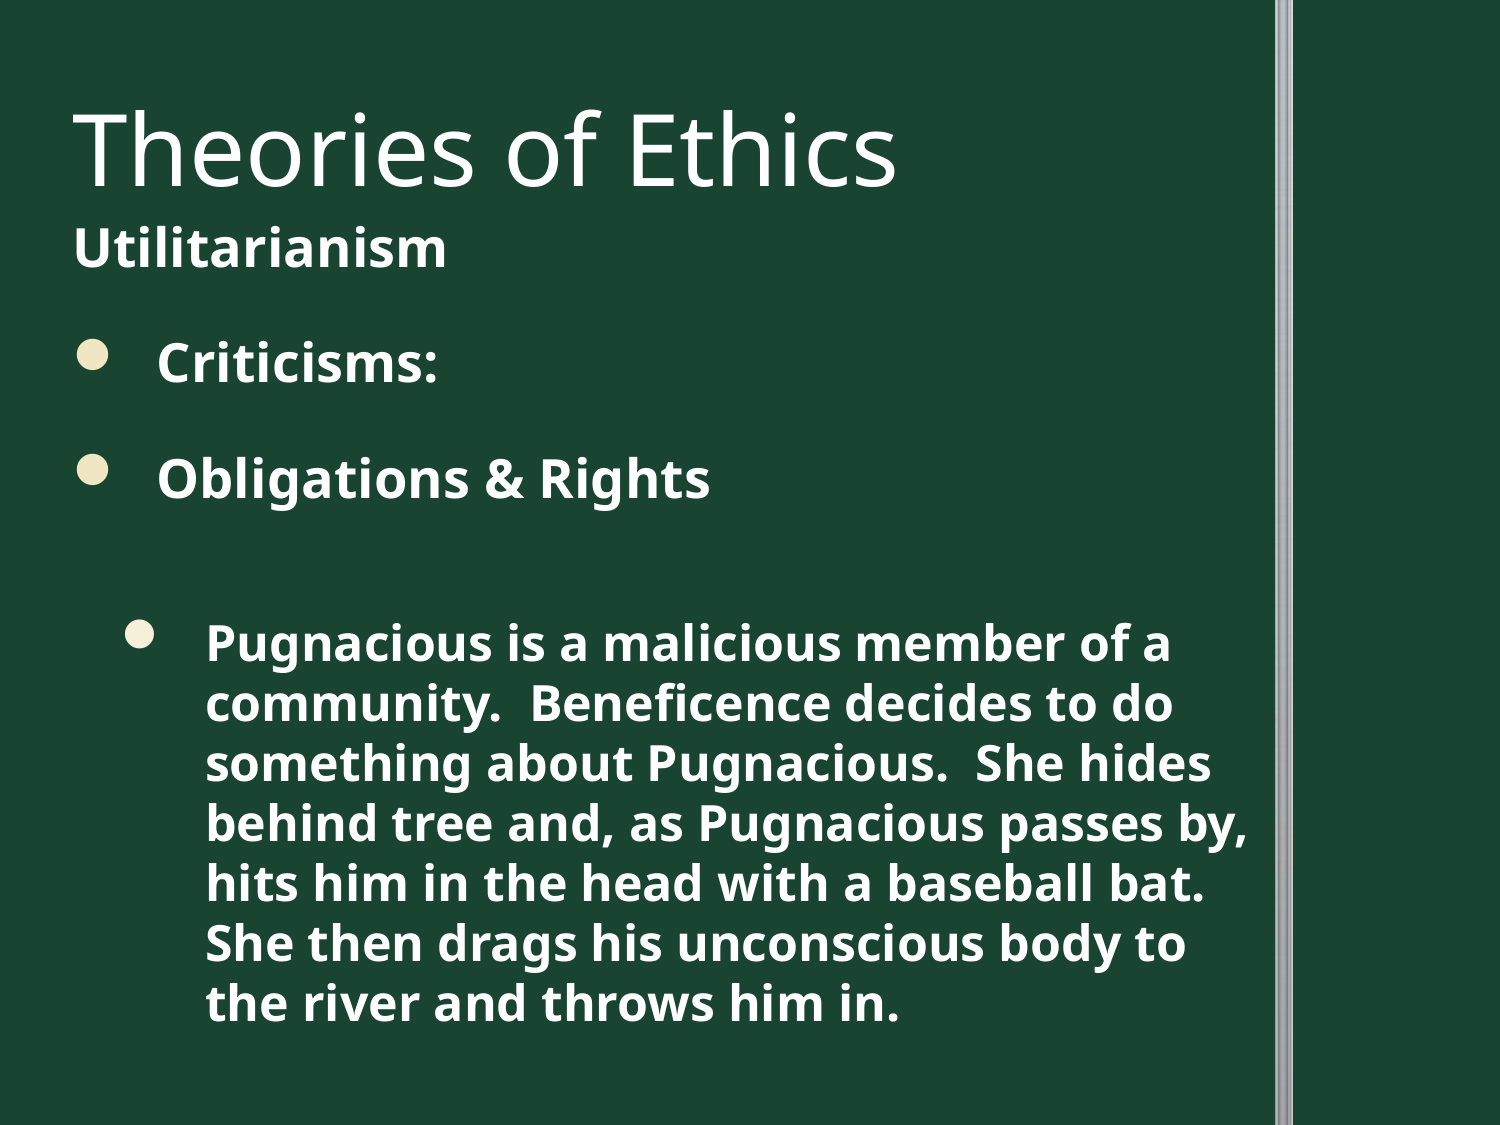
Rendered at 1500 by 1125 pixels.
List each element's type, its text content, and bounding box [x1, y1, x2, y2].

list Utilitarianism Criticisms: Obligations & Rights Pugnacious is a malicious member of a community. Beneficence decides to do something about Pugnacious. She hides behind tree and, as Pugnacious passes by, hits him in the head with a baseball bat. She then drags his unconscious body to the river and throws him in. [57, 206, 1268, 1125]
title Theories of Ethics [57, 86, 1220, 206]
picture [1275, 0, 1293, 1125]
